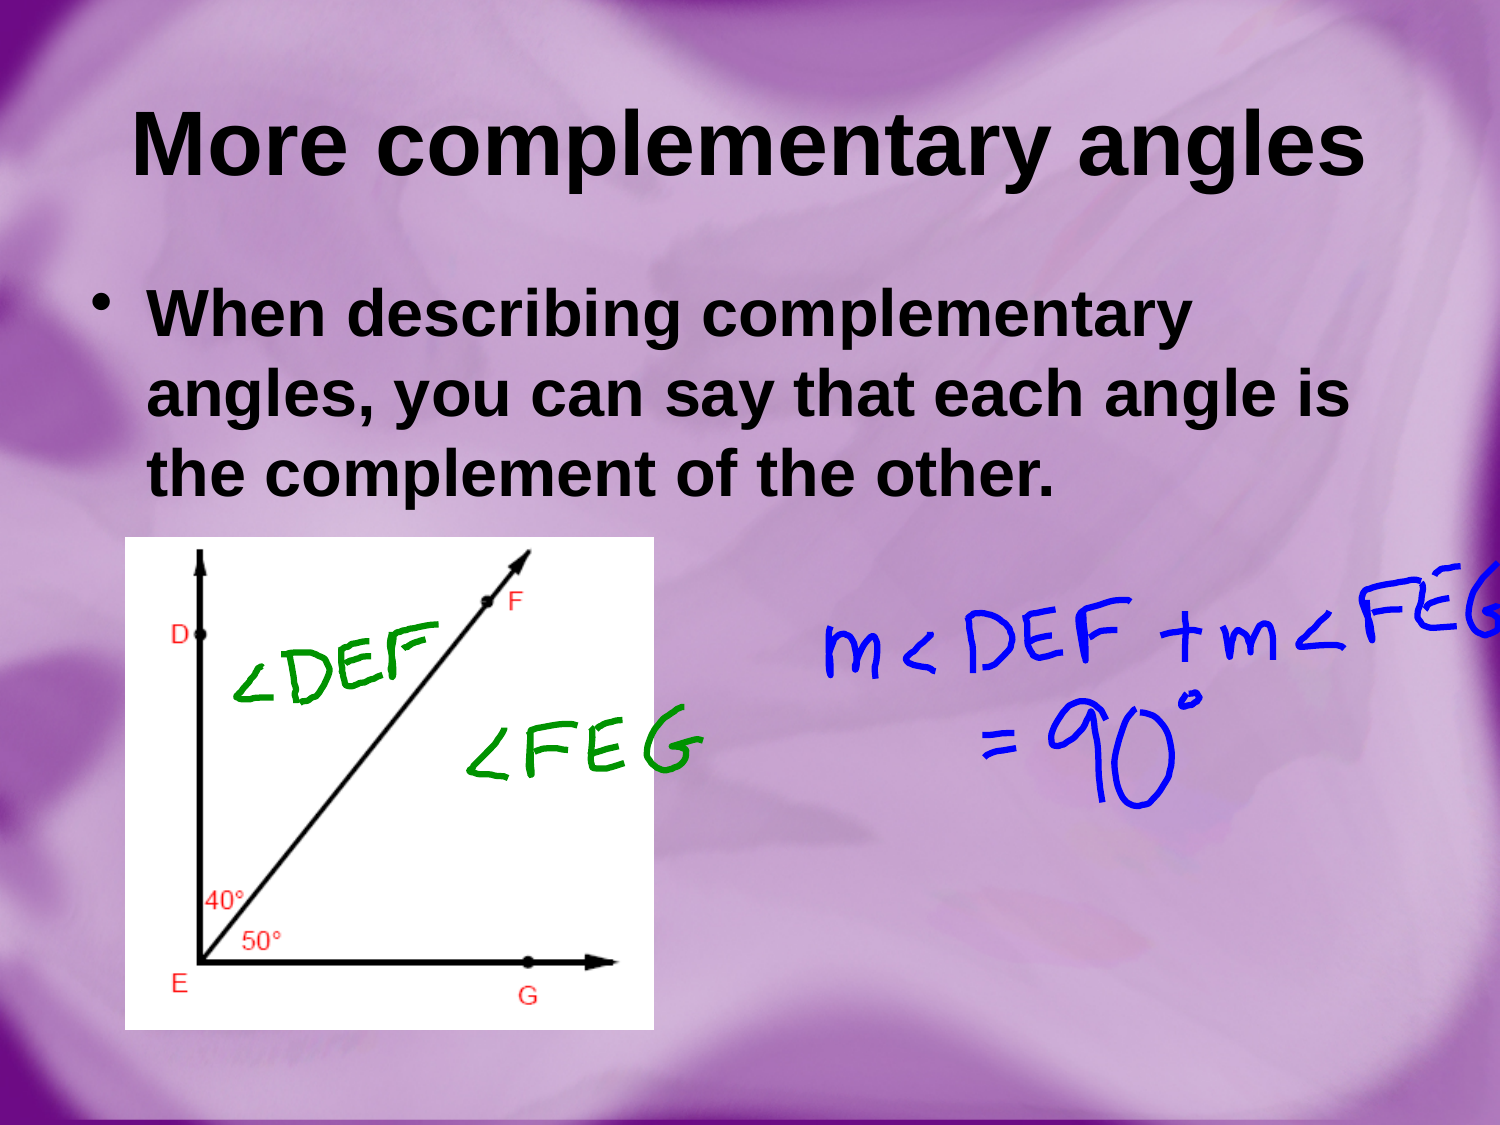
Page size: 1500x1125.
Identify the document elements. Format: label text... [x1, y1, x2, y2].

text_box [1026, 637, 1064, 659]
text_box [1023, 608, 1056, 620]
text_box [966, 612, 1014, 669]
text_box [1372, 608, 1403, 614]
text_box [1360, 578, 1422, 642]
text_box [1088, 629, 1118, 639]
text_box [1025, 618, 1046, 641]
text_box [1050, 700, 1107, 803]
text_box [1187, 629, 1203, 634]
text_box [982, 732, 1015, 736]
text_box [1113, 708, 1173, 807]
text_box [905, 631, 936, 672]
title More complementary angles [74, 44, 1426, 233]
text_box [1433, 565, 1461, 576]
text_box [1416, 582, 1457, 629]
text_box [1077, 599, 1132, 662]
picture [0, 0, 1500, 1125]
text_box [1467, 561, 1499, 637]
text_box [1221, 622, 1274, 660]
text_box [657, 706, 704, 772]
text_box [827, 626, 879, 679]
text_box [1297, 610, 1345, 650]
text_box [1025, 634, 1052, 644]
text_box [983, 747, 1017, 758]
text_box [968, 624, 974, 674]
text_box [1160, 629, 1184, 637]
text_box [1180, 691, 1201, 708]
text_box [1424, 597, 1450, 610]
list When describing complementary angles, you can say that each angle is the complement of the other. [74, 262, 1426, 1006]
